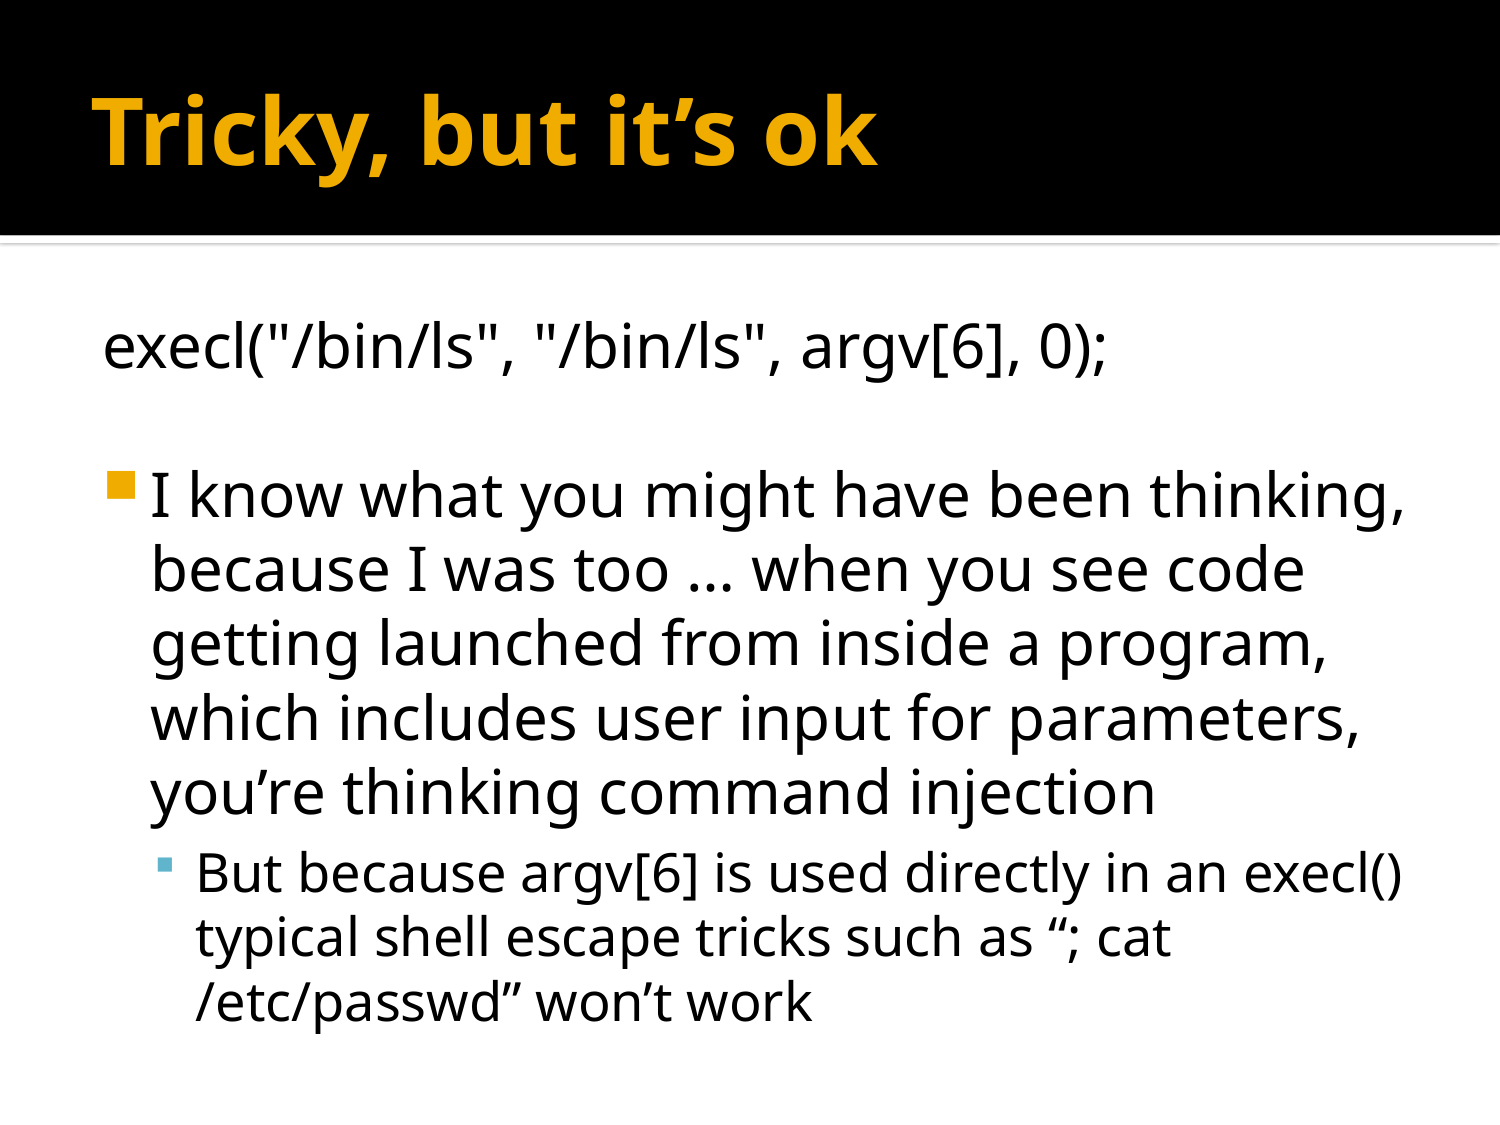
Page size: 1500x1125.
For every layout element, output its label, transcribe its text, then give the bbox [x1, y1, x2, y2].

list execl("/bin/ls", "/bin/ls", argv[6], 0); I know what you might have been thinking, because I was too … when you see code getting launched from inside a program, which includes user input for parameters, you’re thinking command injection But because argv[6] is used directly in an execl() typical shell escape tricks such as “; cat /etc/passwd” won’t work [75, 291, 1425, 1050]
title Tricky, but it’s ok [75, 25, 1425, 231]
